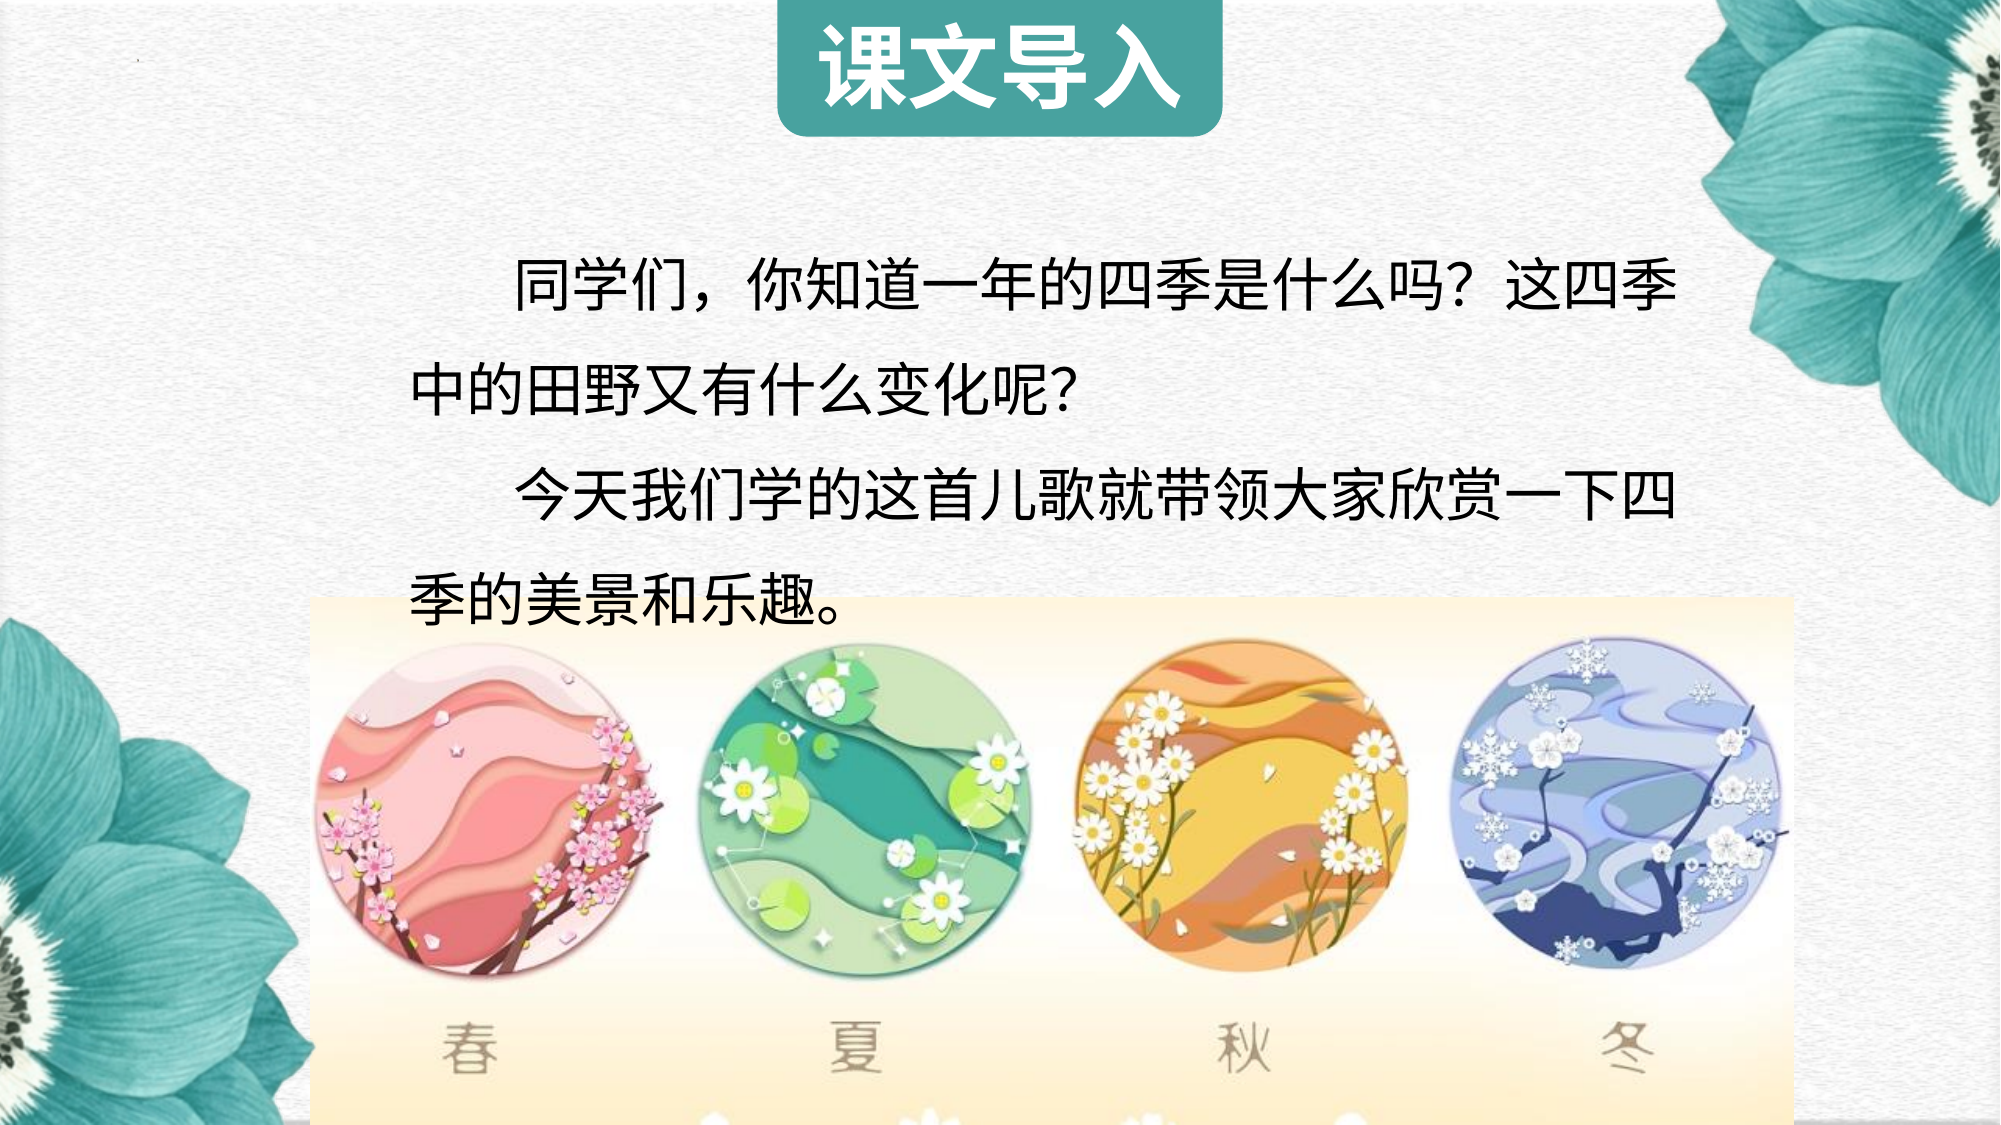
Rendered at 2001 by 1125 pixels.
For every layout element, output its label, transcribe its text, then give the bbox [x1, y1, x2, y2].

text_box [776, 0, 1224, 138]
picture [0, 0, 2000, 1125]
text_box 同学们，你知道一年的四季是什么吗？这四季中的田野又有什么变化呢？ 今天我们学的这首儿歌就带领大家欣赏一下四季的美景和乐趣。 [394, 206, 1587, 597]
text_box 课文导入 [801, 2, 1199, 127]
